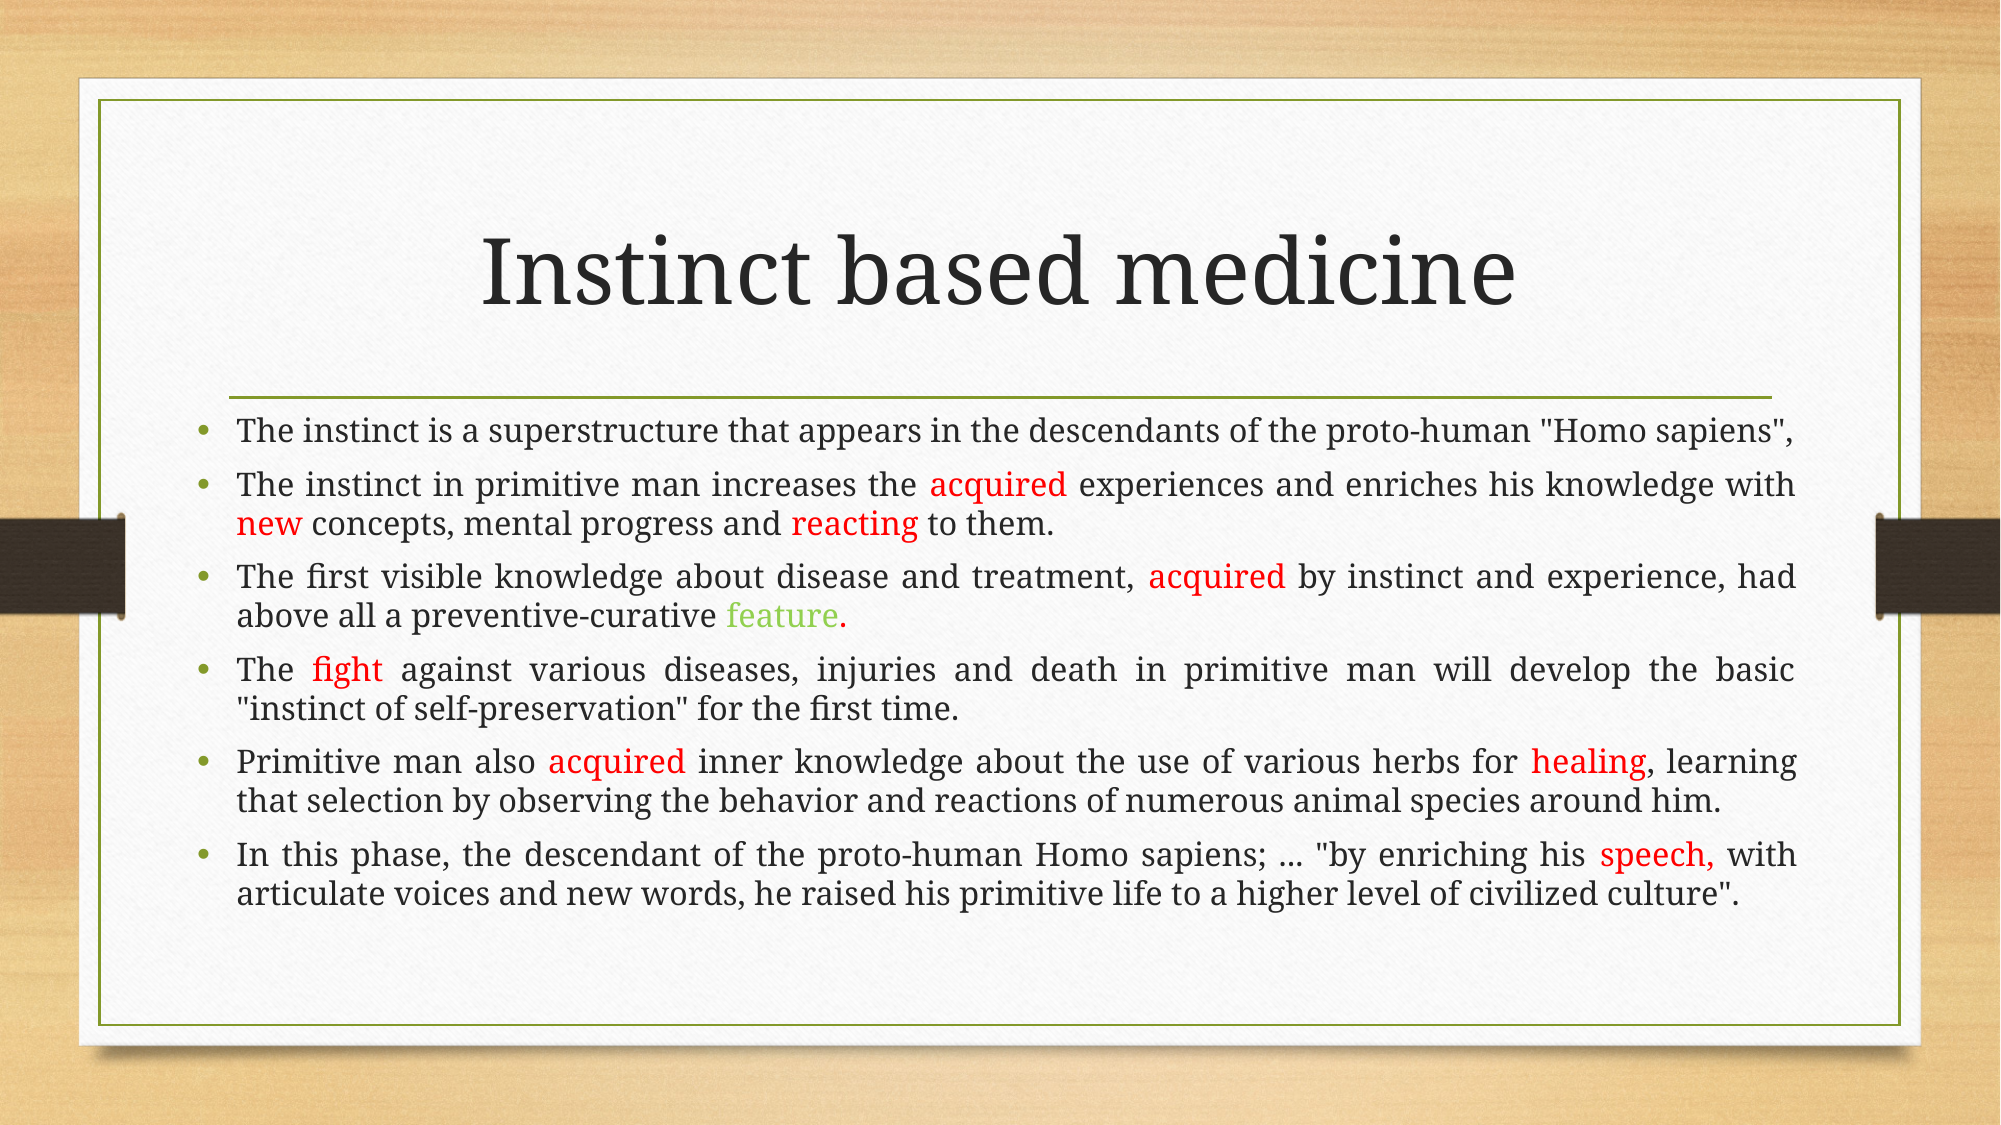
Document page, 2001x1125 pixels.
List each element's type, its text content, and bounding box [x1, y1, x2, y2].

title Instinct based medicine [212, 161, 1788, 349]
picture [0, 0, 2001, 1125]
list The instinct is a superstructure that appears in the descendants of the proto-human "Homo sapiens", The instinct in primitive man increases the acquired experiences and enriches his knowledge with new concepts, mental progress and reacting to them. The first visible knowledge about disease and treatment, acquired by instinct and experience, had above all a preventive-curative feature. The fight against various diseases, injuries and death in primitive man will develop the basic "instinct of self-preservation" for the first time. Primitive man also acquired inner knowledge about the use of various herbs for healing, learning that selection by observing the behavior and reactions of numerous animal species around him. In this phase, the descendant of the proto-human Homo sapiens; ... "by enriching his speech, with articulate voices and new words, he raised his primitive life to a higher level of civilized culture". [182, 349, 1813, 1008]
